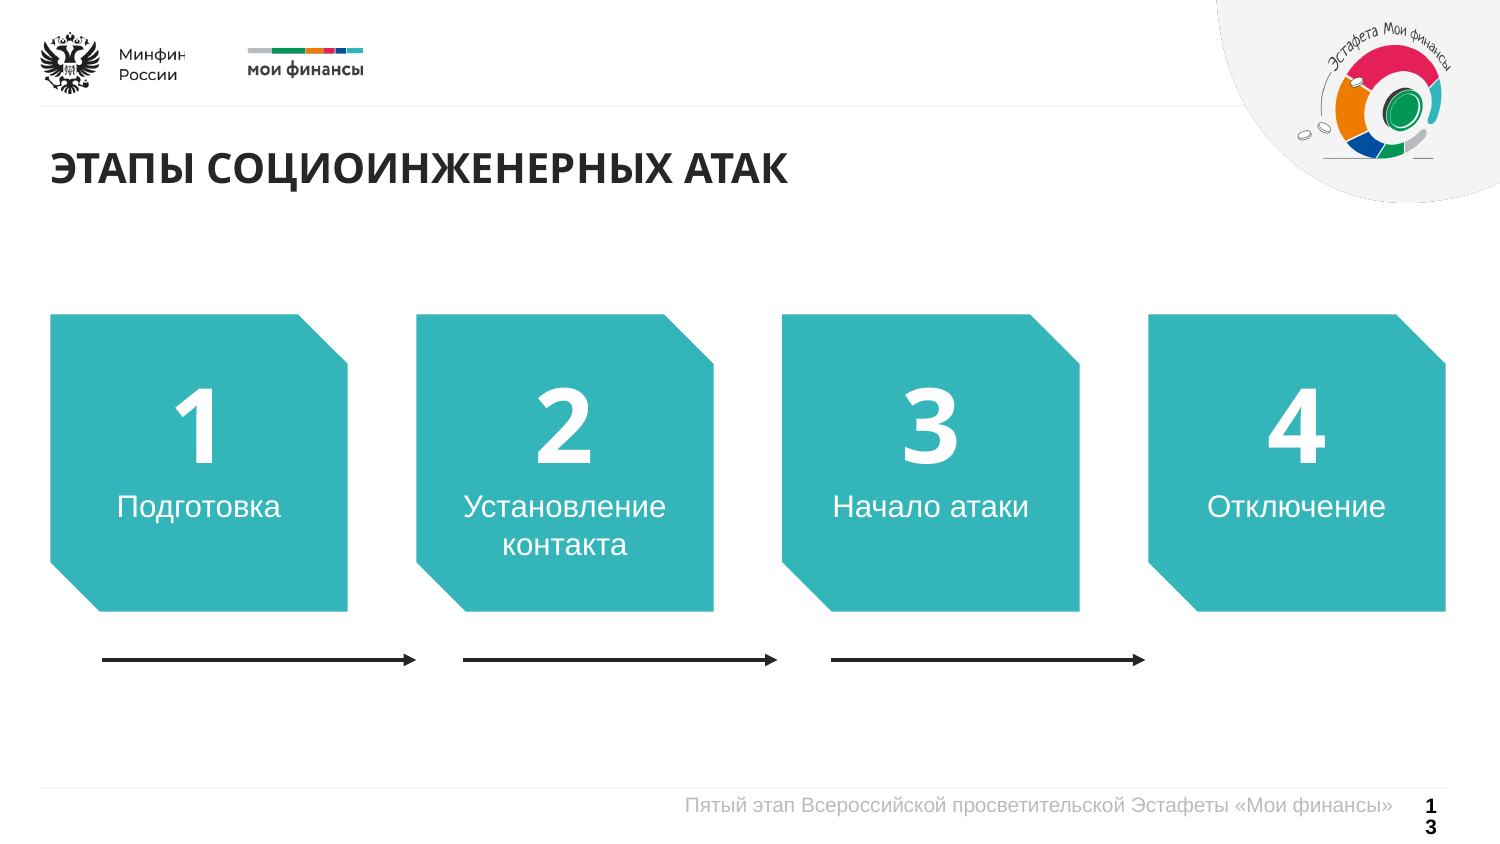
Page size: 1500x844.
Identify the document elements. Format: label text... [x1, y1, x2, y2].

text_box Отключение [1195, 486, 1399, 546]
text_box Подготовка [97, 486, 301, 546]
picture [1216, 0, 1500, 203]
title ЭТАПЫ СОЦИОИНЖЕНЕРНЫХ АТАК [50, 142, 920, 202]
text_box 1 [130, 359, 268, 420]
text_box 4 [1228, 359, 1366, 420]
text_box [782, 314, 1080, 612]
text_box [416, 314, 714, 612]
text_box Установление контакта [454, 486, 676, 546]
text_box [1148, 314, 1446, 612]
text_box 2 [496, 359, 634, 420]
text_box [50, 314, 348, 612]
slide_number 13 [1416, 783, 1447, 827]
text_box Начало атаки [829, 486, 1033, 568]
text_box 3 [862, 359, 999, 420]
